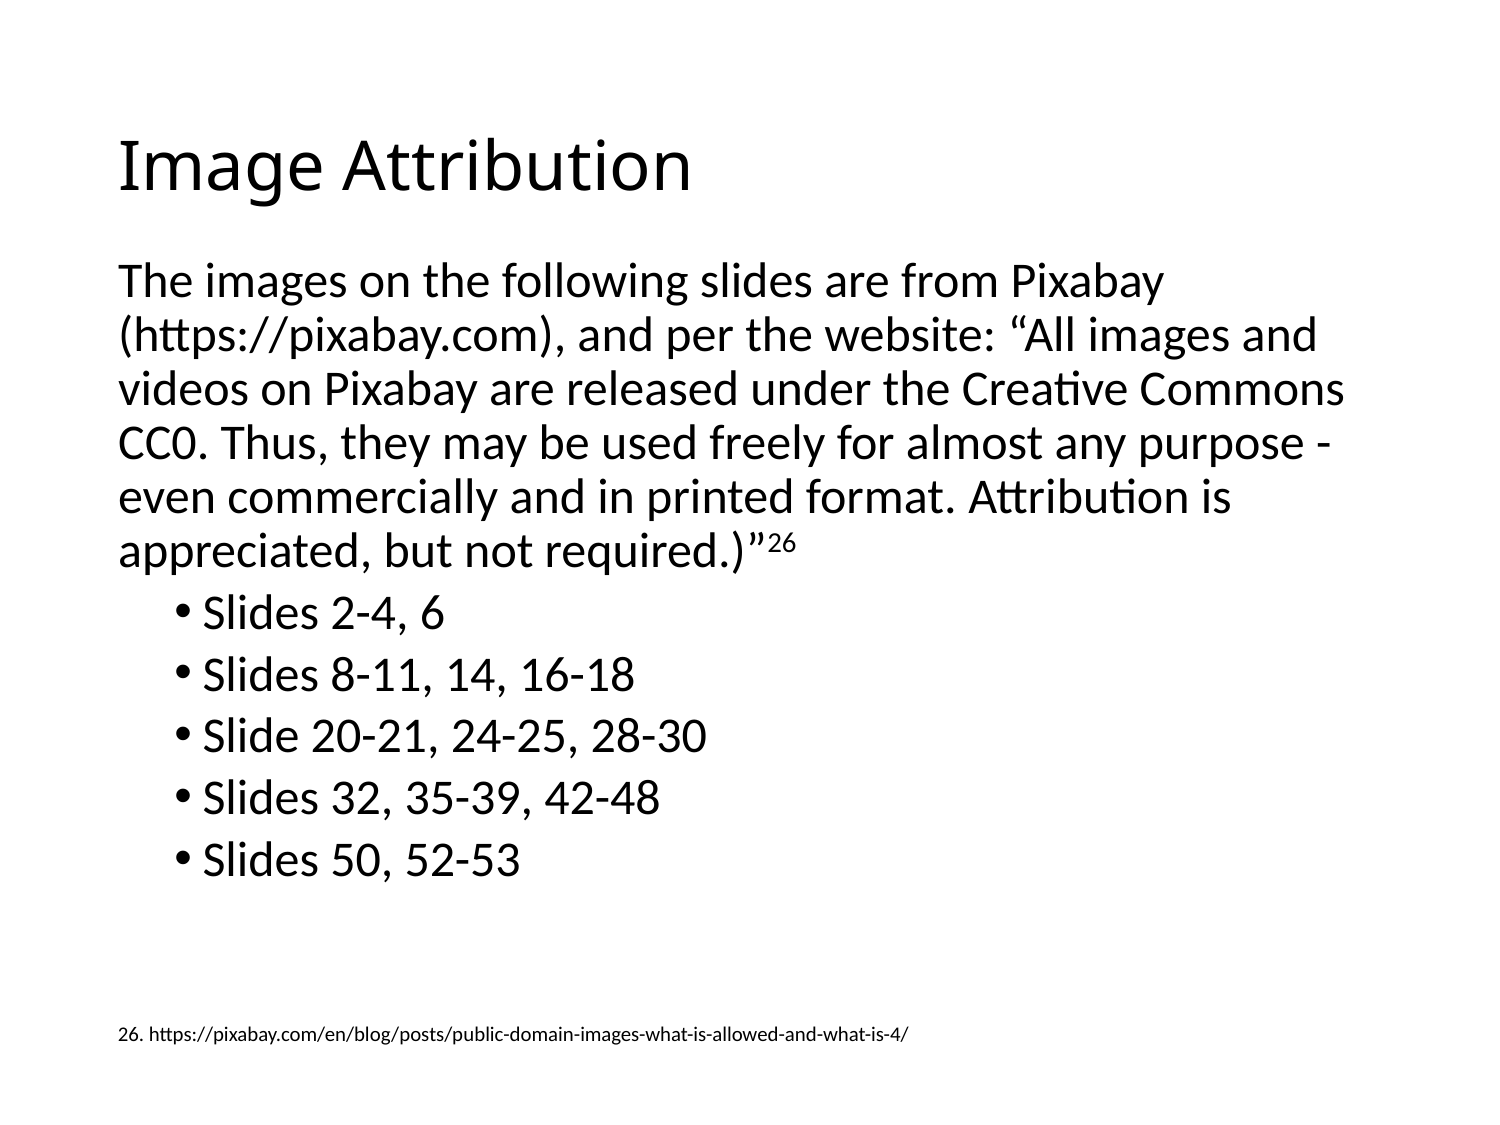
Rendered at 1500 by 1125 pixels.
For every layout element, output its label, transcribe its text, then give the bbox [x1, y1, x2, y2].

list The images on the following slides are from Pixabay (https://pixabay.com), and per the website: “All images and videos on Pixabay are released under the Creative Commons CC0. Thus, they may be used freely for almost any purpose - even commercially and in printed format. Attribution is appreciated, but not required.)”26 Slides 2-4, 6 Slides 8-11, 14, 16-18 Slide 20-21, 24-25, 28-30 Slides 32, 35-39, 42-48 Slides 50, 52-53 [102, 246, 1398, 1014]
title Image Attribution [102, 59, 1398, 246]
text_box 26. https://pixabay.com/en/blog/posts/public-domain-images-what-is-allowed-and-what-is-4/ [103, 1013, 1280, 1053]
